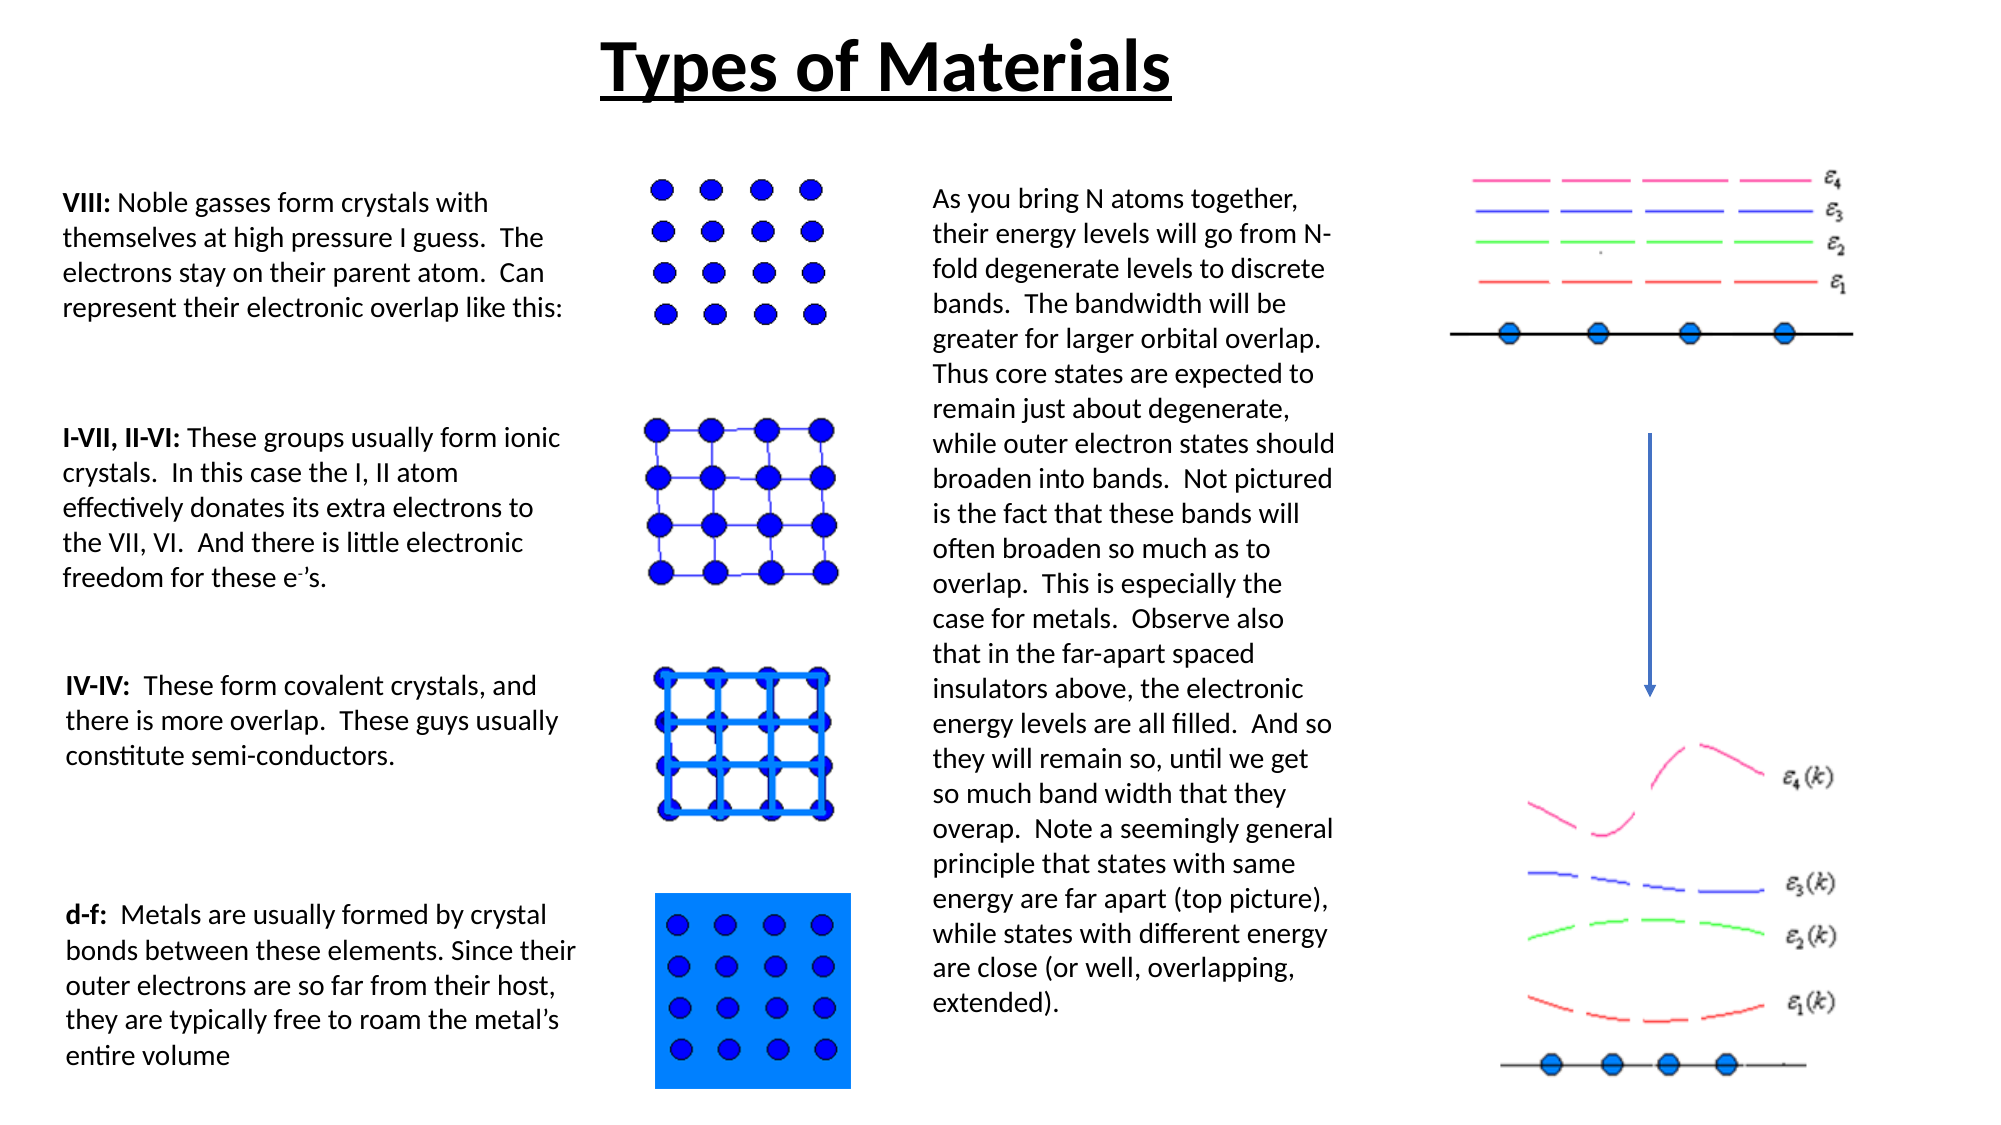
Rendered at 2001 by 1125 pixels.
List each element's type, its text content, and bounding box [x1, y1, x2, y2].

text_box d-f: Metals are usually formed by crystal bonds between these elements. Since their outer electrons are so far from their host, they are typically free to roam the metal’s entire volume [50, 888, 597, 1079]
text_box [1390, 135, 1938, 399]
picture [646, 657, 838, 830]
text_box VIII: Noble gasses form crystals with themselves at high pressure I guess. The electrons stay on their parent atom. Can represent their electronic overlap like this: [47, 175, 594, 331]
text_box As you bring N atoms together, their energy levels will go from N-fold degenerate levels to discrete bands. The bandwidth will be greater for larger orbital overlap. Thus core states are expected to remain just about degenerate, while outer electron states should broaden into bands. Not pictured is the fact that these bands will often broaden so much as to overlap. This is especially the case for metals. Observe also that in the far-apart spaced insulators above, the electronic energy levels are all filled. And so they will remain so, until we get so much band width that they overap. Note a seemingly general principle that states with same energy are far apart (top picture), while states with different energy are close (or well, overlapping, extended). [918, 172, 1352, 1027]
picture [646, 883, 861, 1100]
text_box Types of Materials [381, 13, 1391, 115]
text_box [639, 158, 846, 359]
text_box I-VII, II-VI: These groups usually form ionic crystals. In this case the I, II atom effectively donates its extra electrons to the VII, VI. And there is little electronic freedom for these e-’s. [47, 411, 594, 601]
picture [629, 411, 844, 604]
text_box IV-IV: These form covalent crystals, and there is more overlap. These guys usually constitute semi-conductors. [50, 658, 597, 779]
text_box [1410, 717, 1959, 1102]
